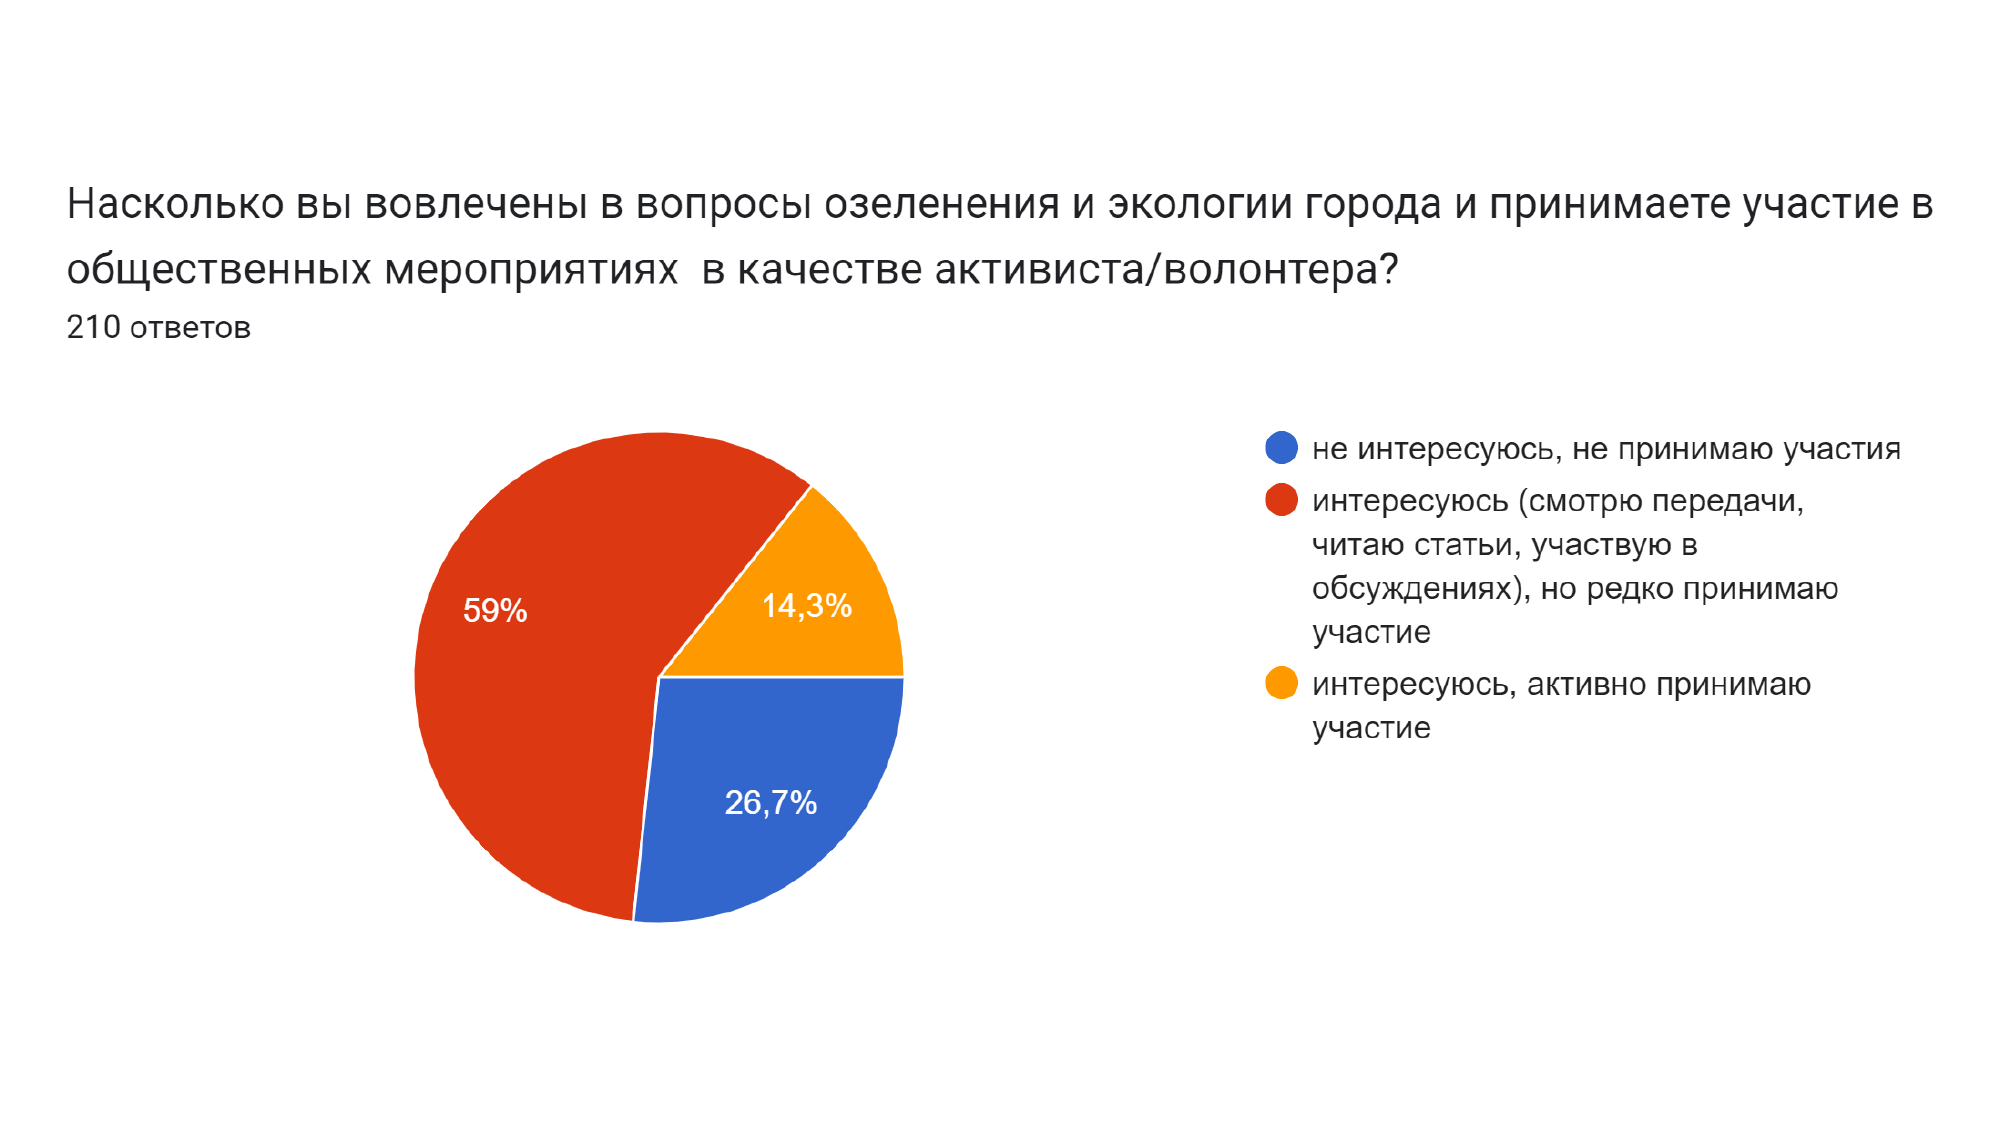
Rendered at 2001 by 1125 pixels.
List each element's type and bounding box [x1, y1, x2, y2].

picture [0, 108, 2000, 1016]
